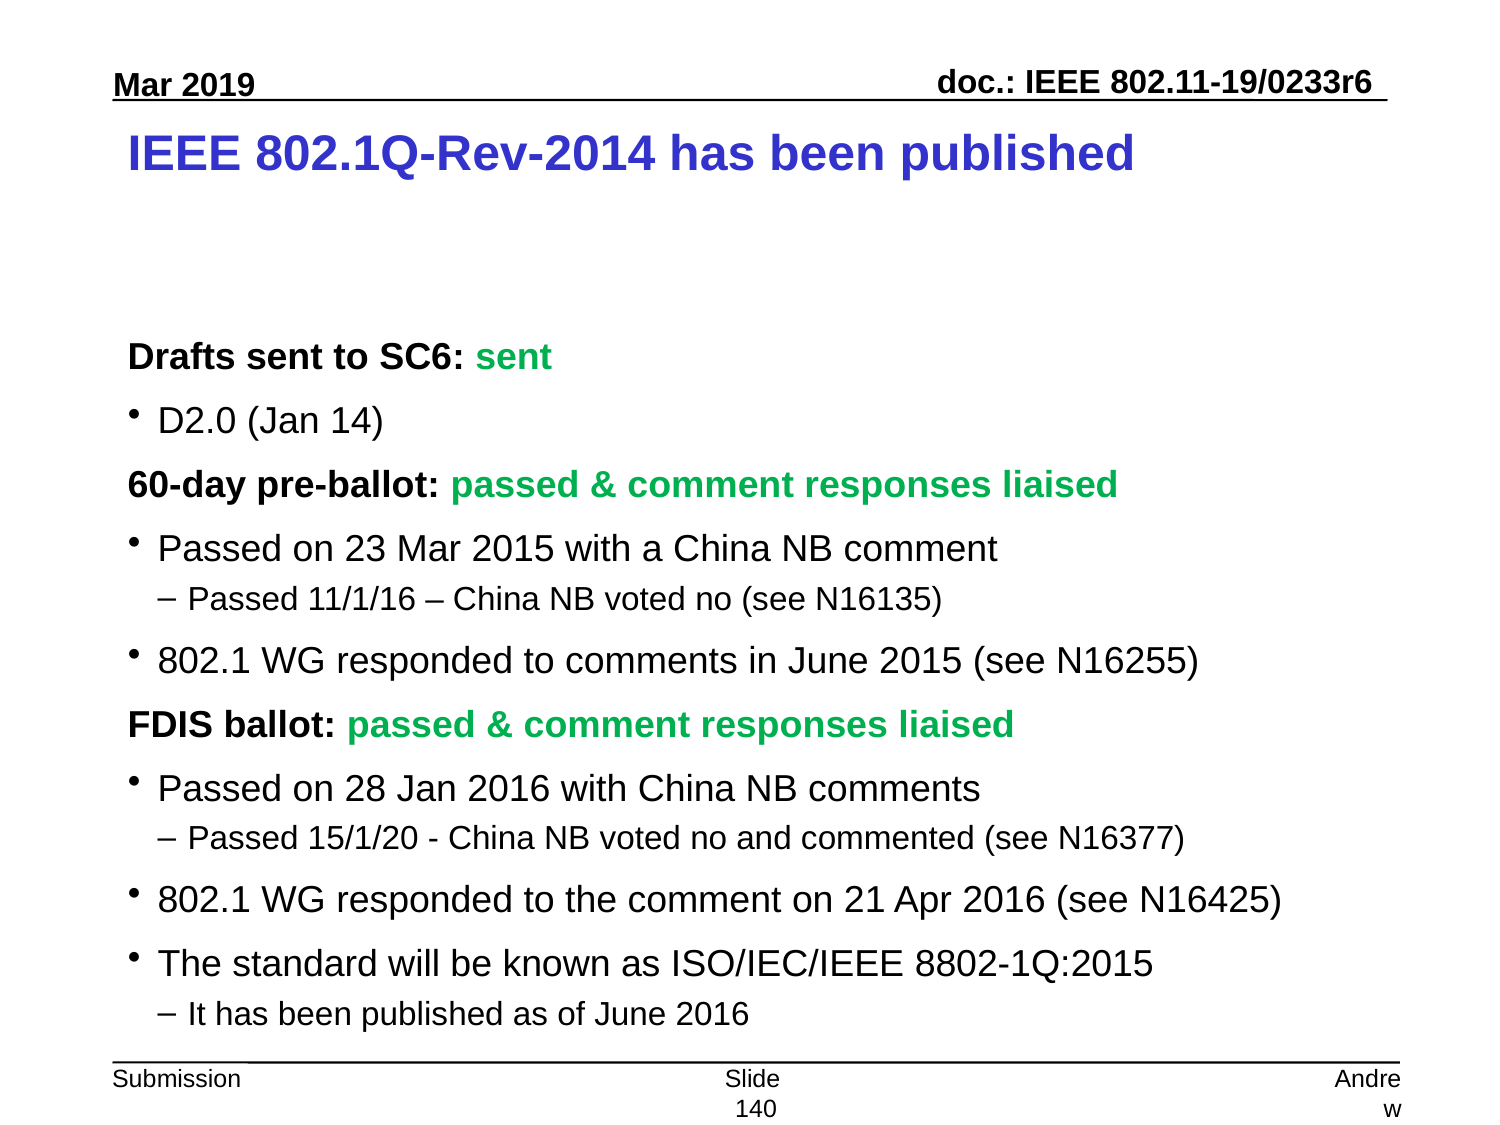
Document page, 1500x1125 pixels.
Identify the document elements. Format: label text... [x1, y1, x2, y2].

footer Andrew Myles, Cisco [1320, 1061, 1402, 1093]
slide_number Slide 140 [709, 1061, 803, 1093]
list Drafts sent to SC6: sent D2.0 (Jan 14) 60-day pre-ballot: passed & comment responses liaised Passed on 23 Mar 2015 with a China NB comment Passed 11/1/16 – China NB voted no (see N16135) 802.1 WG responded to comments in June 2015 (see N16255) FDIS ballot: passed & comment responses liaised Passed on 28 Jan 2016 with China NB comments Passed 15/1/20 - China NB voted no and commented (see N16377) 802.1 WG responded to the comment on 21 Apr 2016 (see N16425) The standard will be known as ISO/IEC/IEEE 8802-1Q:2015 It has been published as of June 2016 [112, 324, 1388, 1000]
title IEEE 802.1Q-Rev-2014 has been published [112, 112, 1400, 288]
